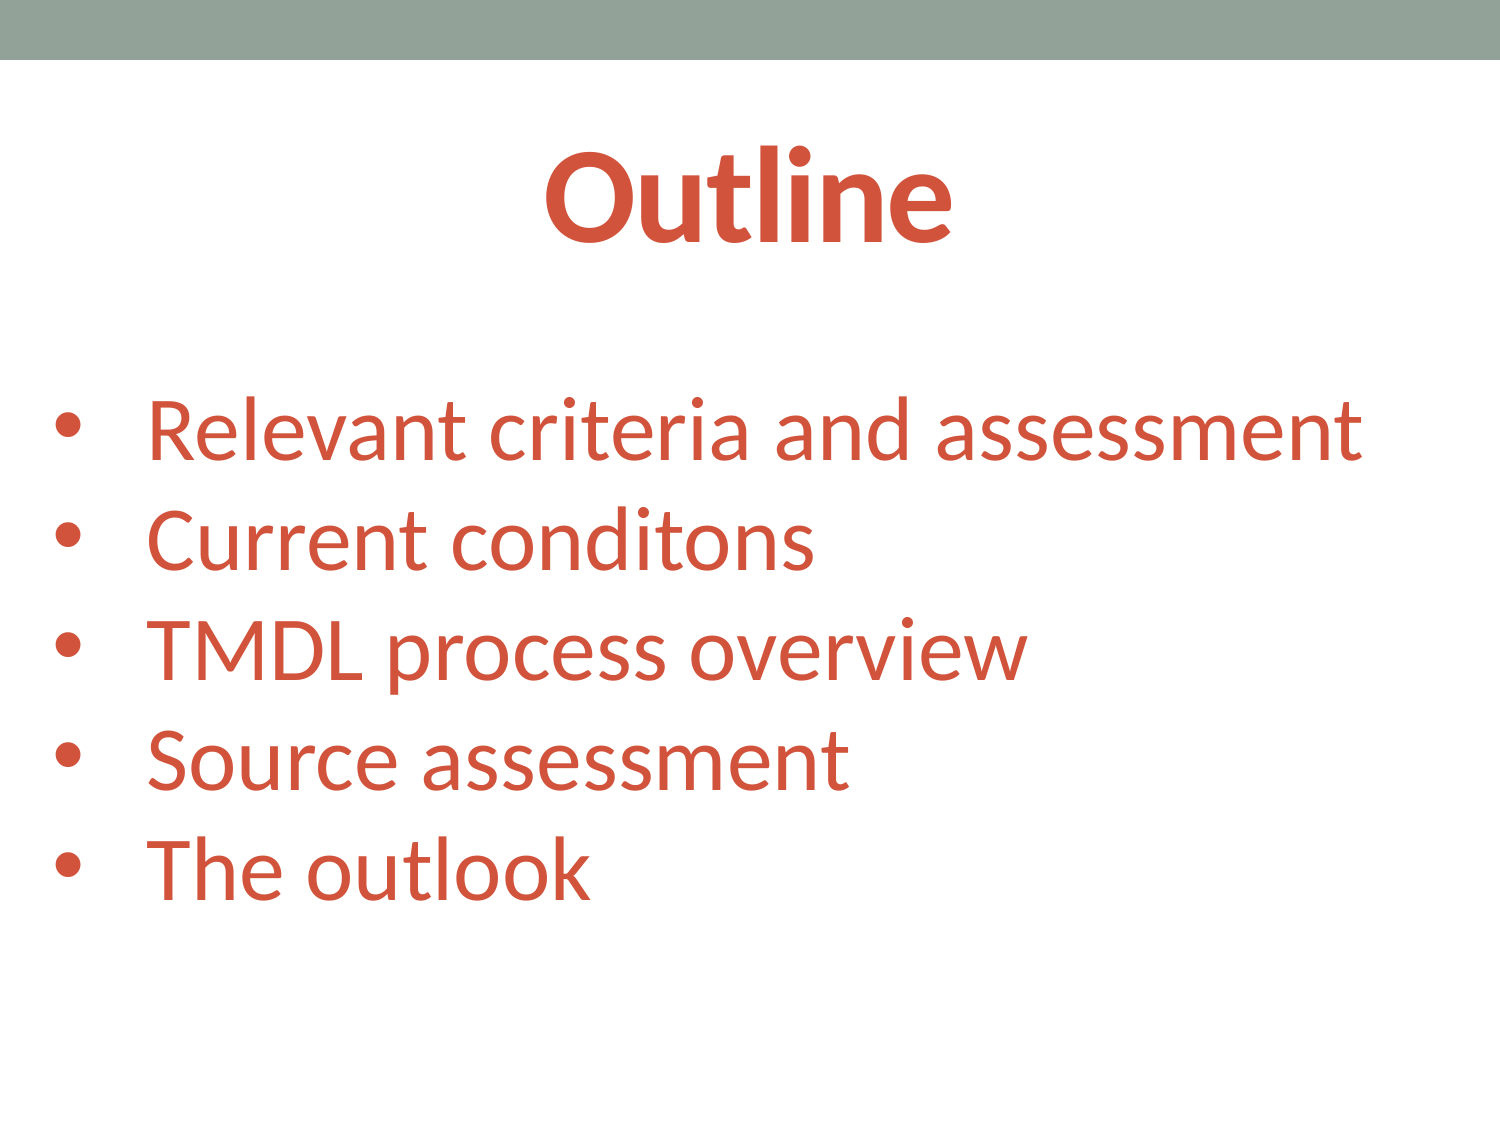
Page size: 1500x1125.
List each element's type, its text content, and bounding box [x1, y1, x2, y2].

title Outline [75, 87, 1425, 288]
text_box Relevant criteria and assessment Current conditons TMDL process overview Source assessment The outlook [37, 312, 1464, 975]
